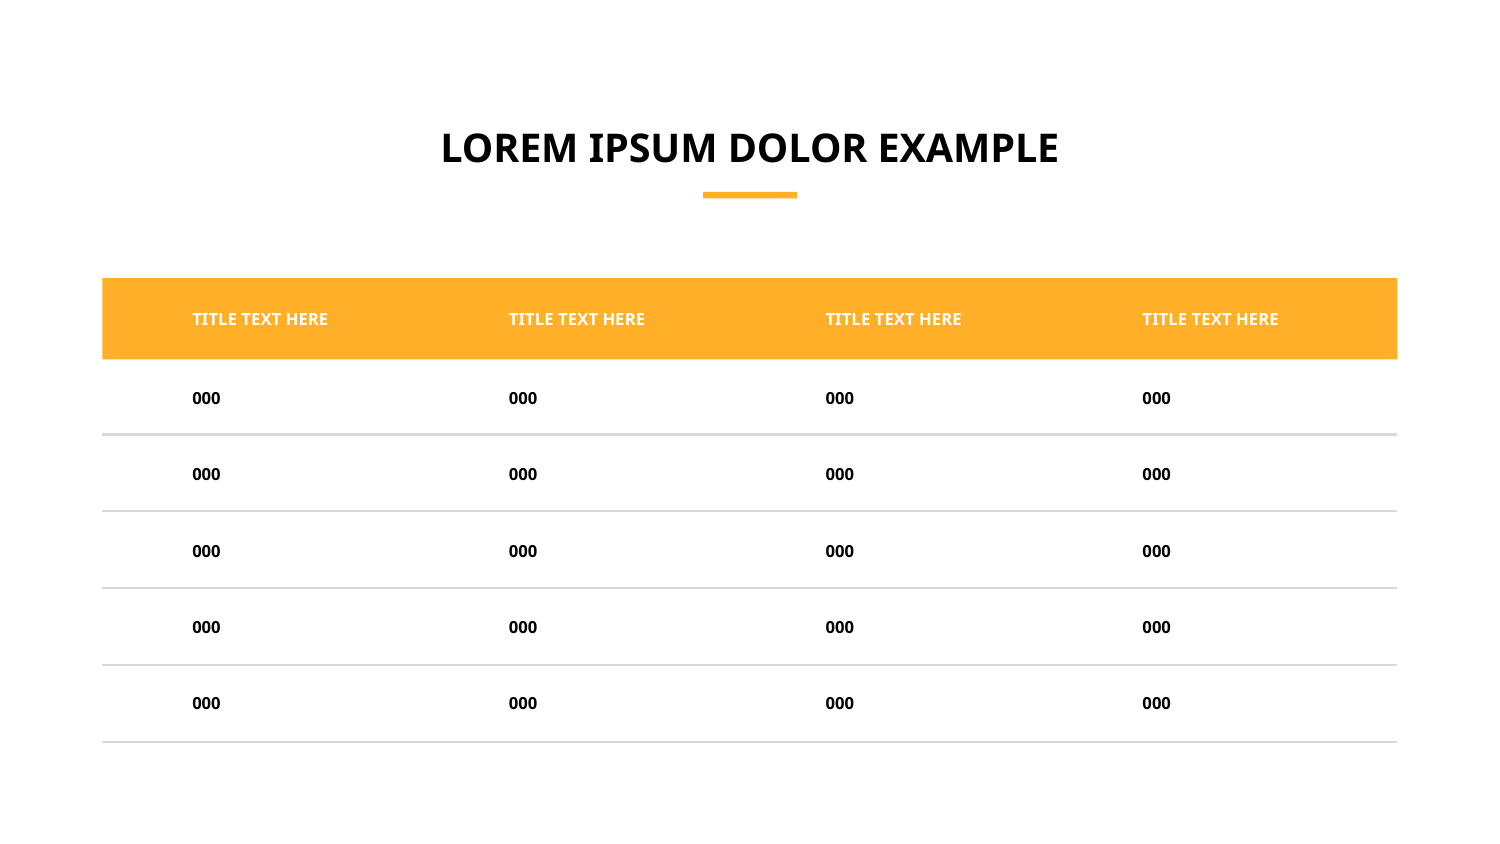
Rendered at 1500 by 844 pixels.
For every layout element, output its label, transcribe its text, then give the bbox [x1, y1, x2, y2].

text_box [180, 303, 370, 719]
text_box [814, 303, 1003, 719]
text_box [102, 278, 1398, 360]
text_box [497, 303, 686, 719]
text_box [1130, 303, 1320, 719]
text_box [703, 191, 797, 199]
text_box LOREM IPSUM DOLOR EXAMPLE [222, 102, 1278, 162]
